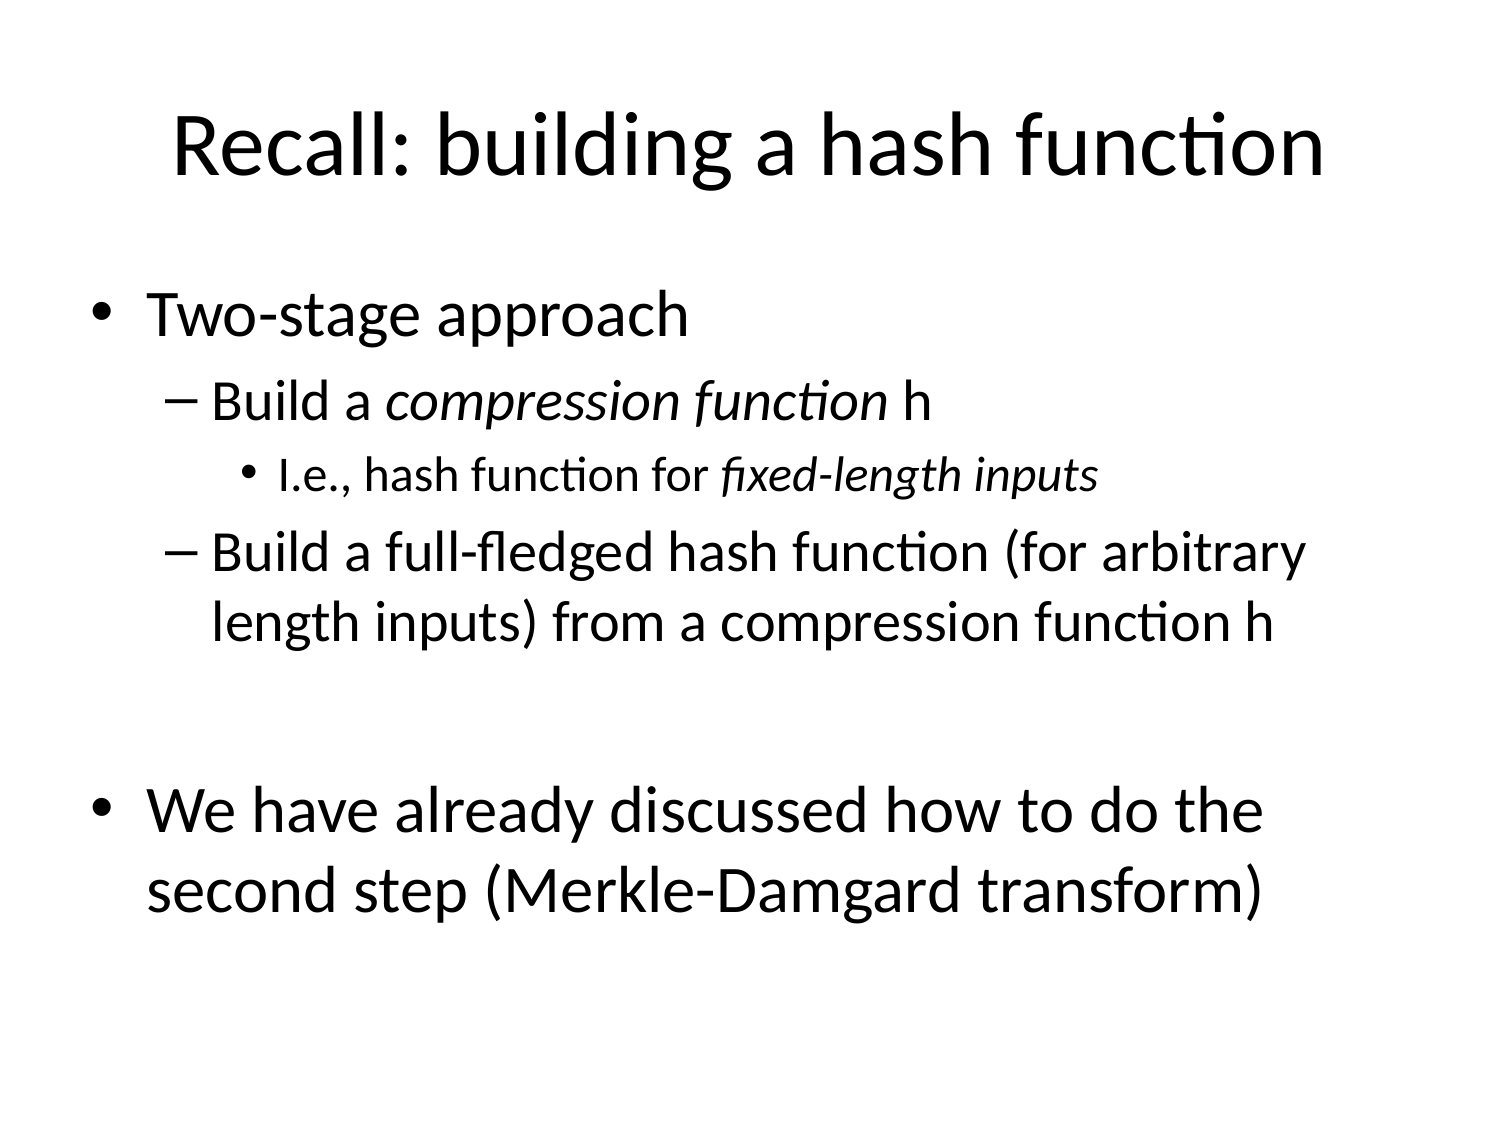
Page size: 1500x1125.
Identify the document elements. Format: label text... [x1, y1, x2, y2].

title Recall: building a hash function [75, 45, 1425, 233]
list Two-stage approach Build a compression function h I.e., hash function for fixed-length inputs Build a full-fledged hash function (for arbitrary length inputs) from a compression function h We have already discussed how to do the second step (Merkle-Damgard transform) [75, 262, 1425, 1005]
